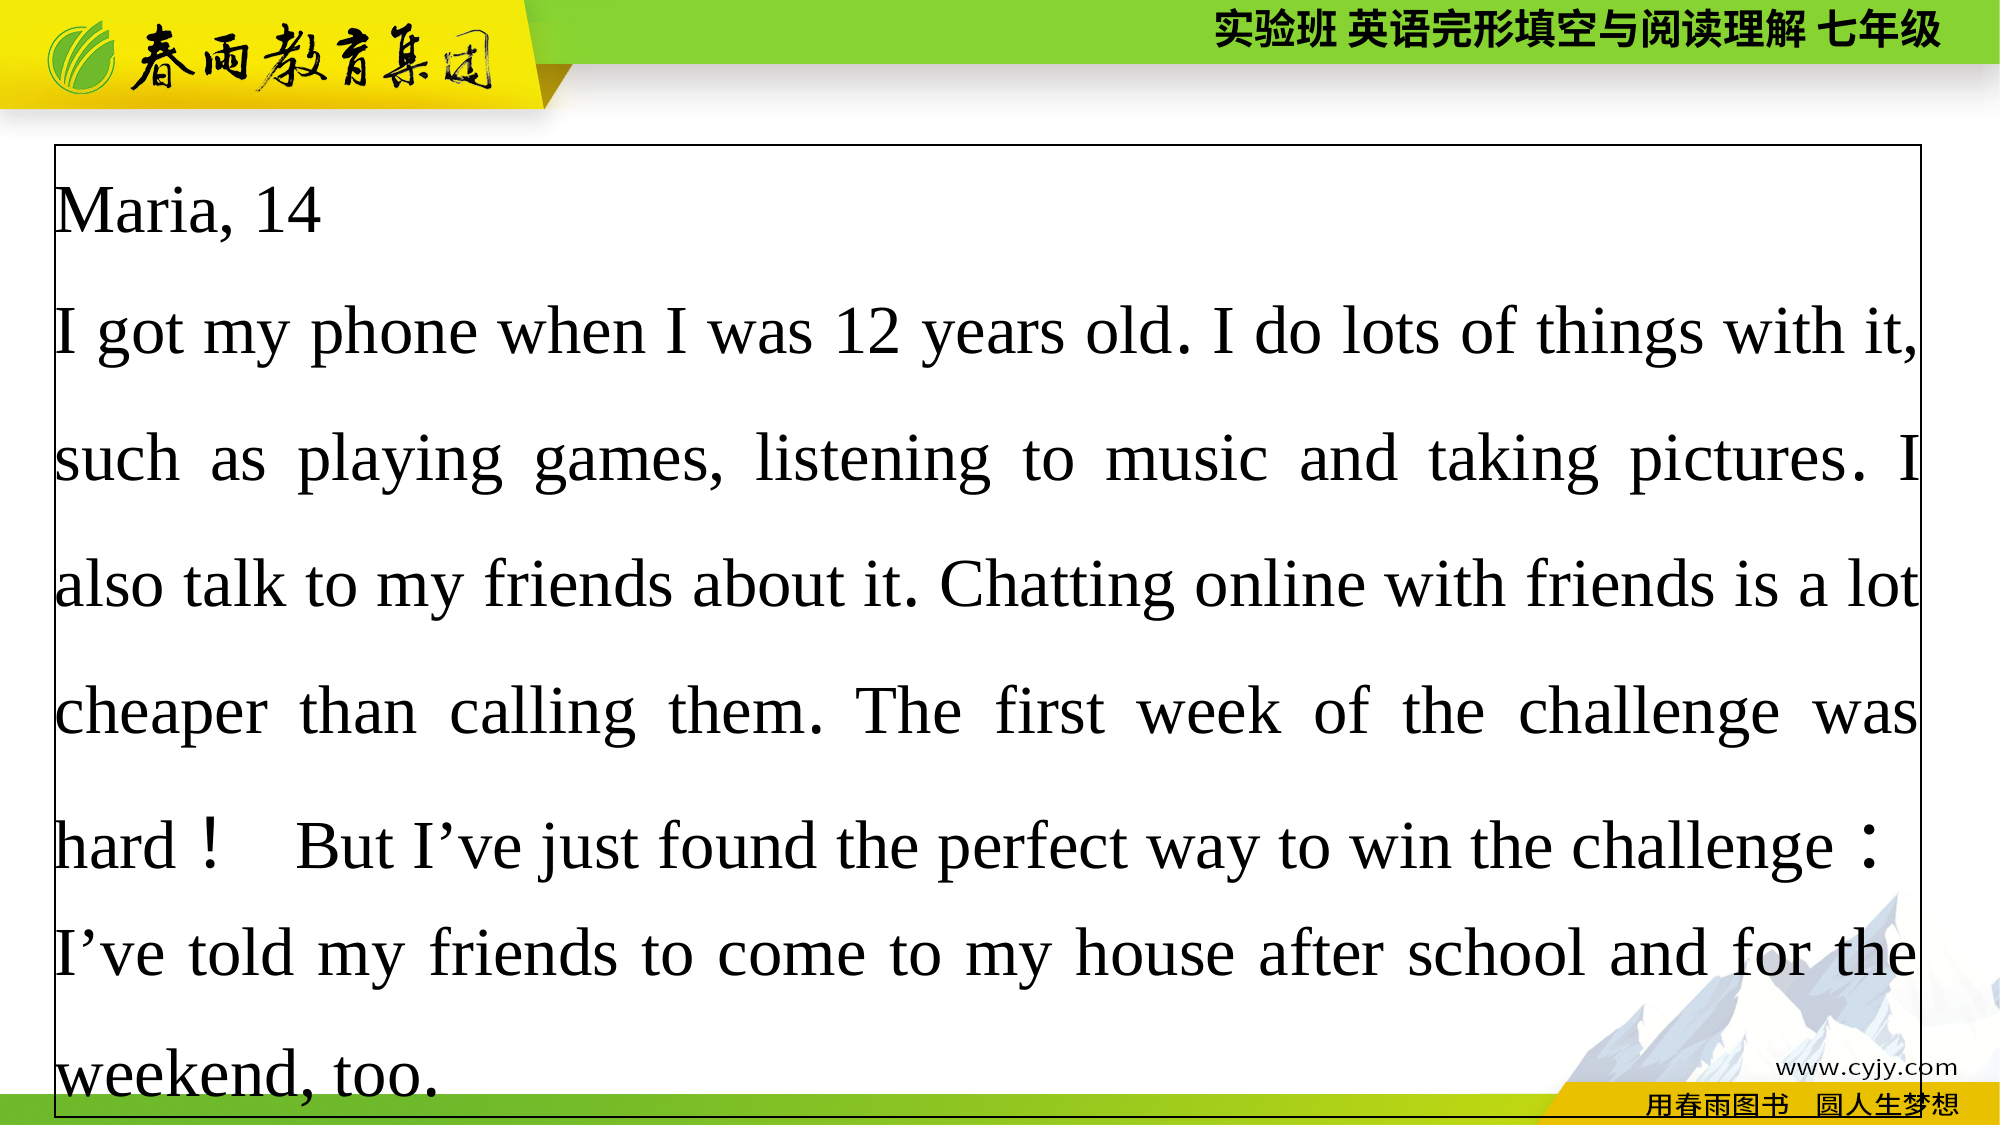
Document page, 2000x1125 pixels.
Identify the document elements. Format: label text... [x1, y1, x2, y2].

table_header Maria, 14 I got my phone when I was 12 years old. I do lots of things with it, such as playing games, listening to music and taking pictures. I also talk to my friends about it. Chatting online with friends is a lot cheaper than calling them. The first week of the challenge was hard！ But I’ve just found the perfect way to win the challenge： I’ve told my friends to come to my house after school and for the weekend, too. [56, 146, 1920, 1116]
picture [0, 0, 2000, 1125]
